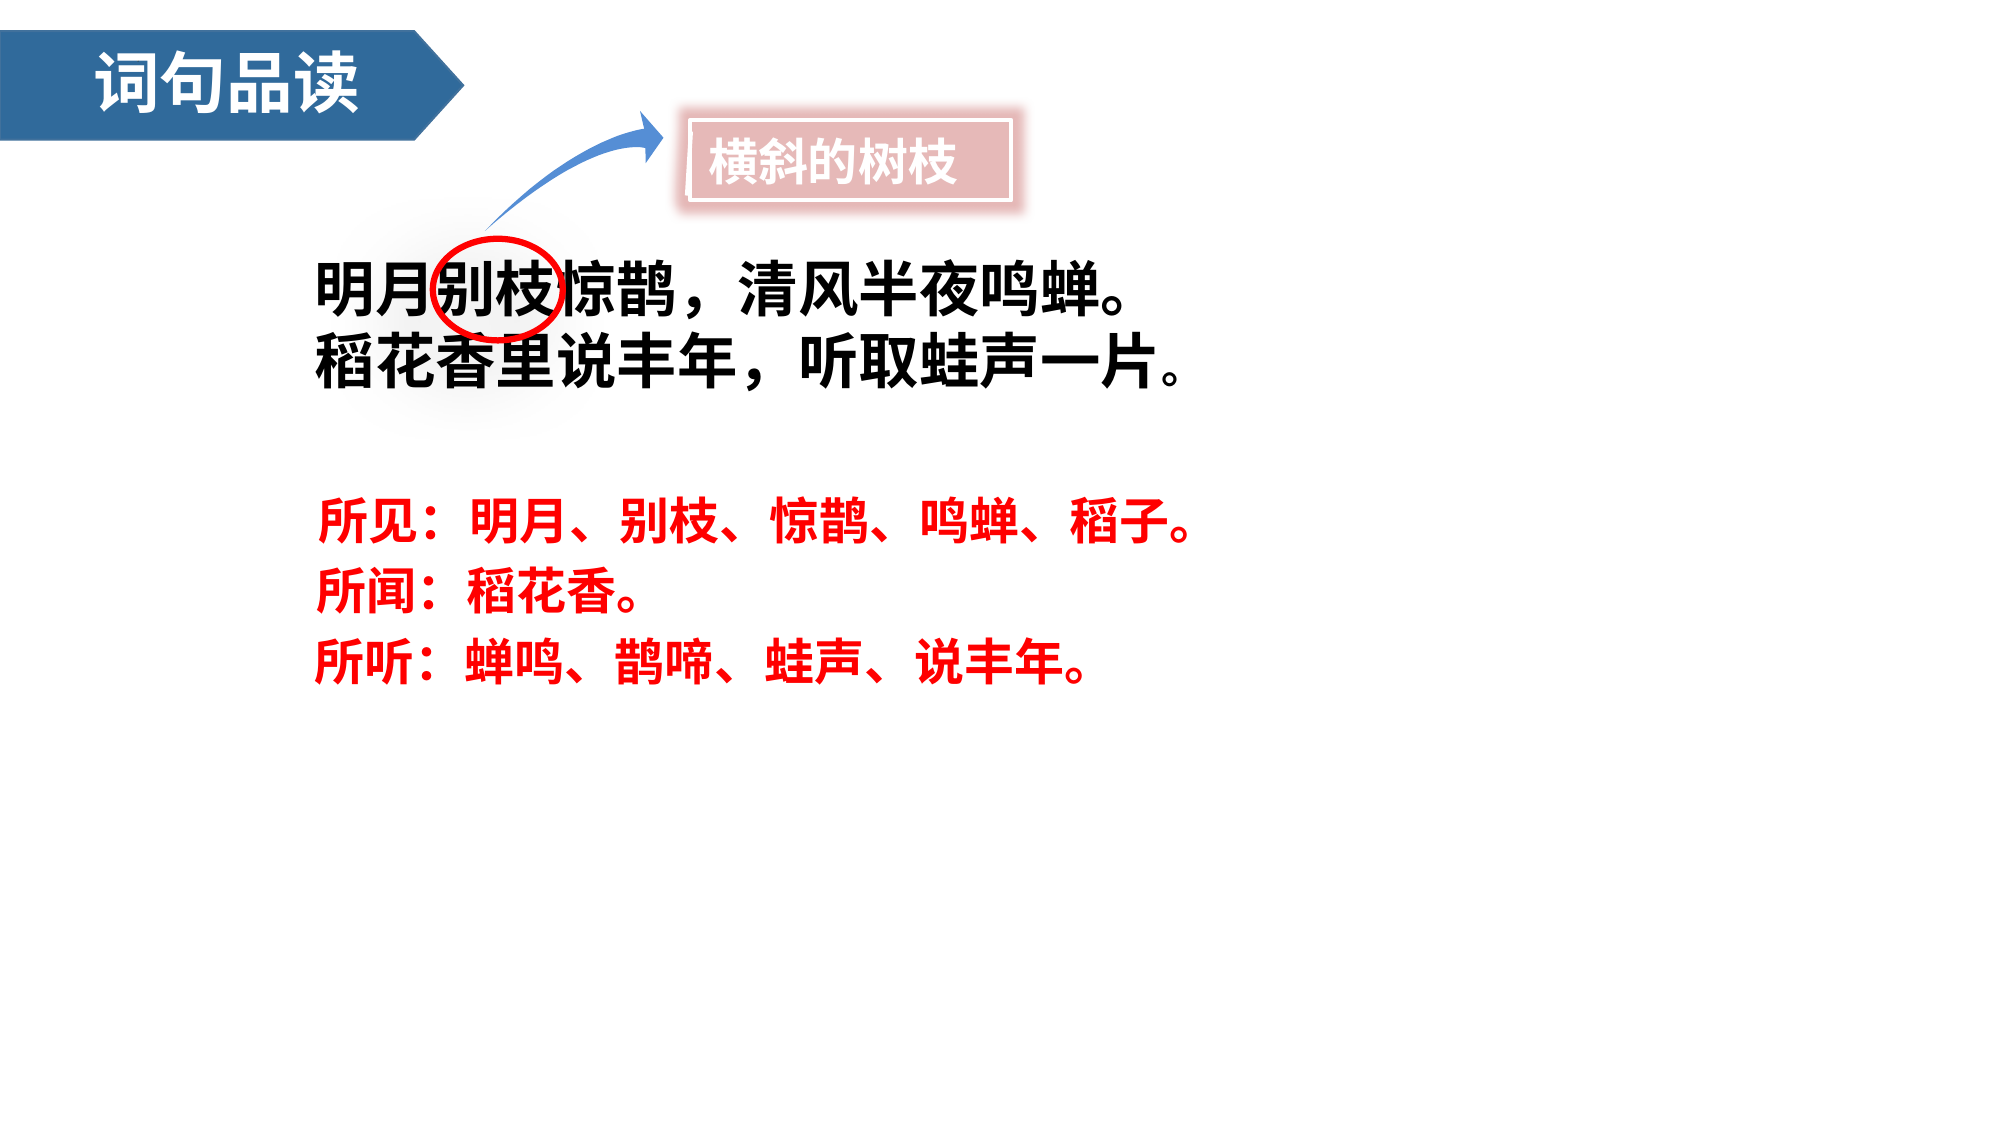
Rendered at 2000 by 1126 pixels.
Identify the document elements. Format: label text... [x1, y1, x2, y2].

text_box 横斜的树枝 [684, 118, 1013, 202]
text_box 所见：明月、别枝、惊鹊、鸣蝉、稻子。 [301, 480, 1237, 559]
text_box 所闻：稻花香。 [298, 550, 685, 621]
text_box 明月别枝惊鹊，清风半夜鸣蝉。 稻花香里说丰年，听取蛙声一片。 [524, 242, 1297, 405]
text_box 词句品读 [78, 42, 412, 125]
text_box [484, 110, 664, 231]
text_box 所听：蝉鸣、鹊啼、蛙声、说丰年。 [296, 621, 1315, 699]
text_box 明月别枝惊鹊，清风半夜鸣蝉。 稻花香里说丰年，听取蛙声一片。 [296, 242, 413, 405]
text_box [430, 236, 565, 343]
